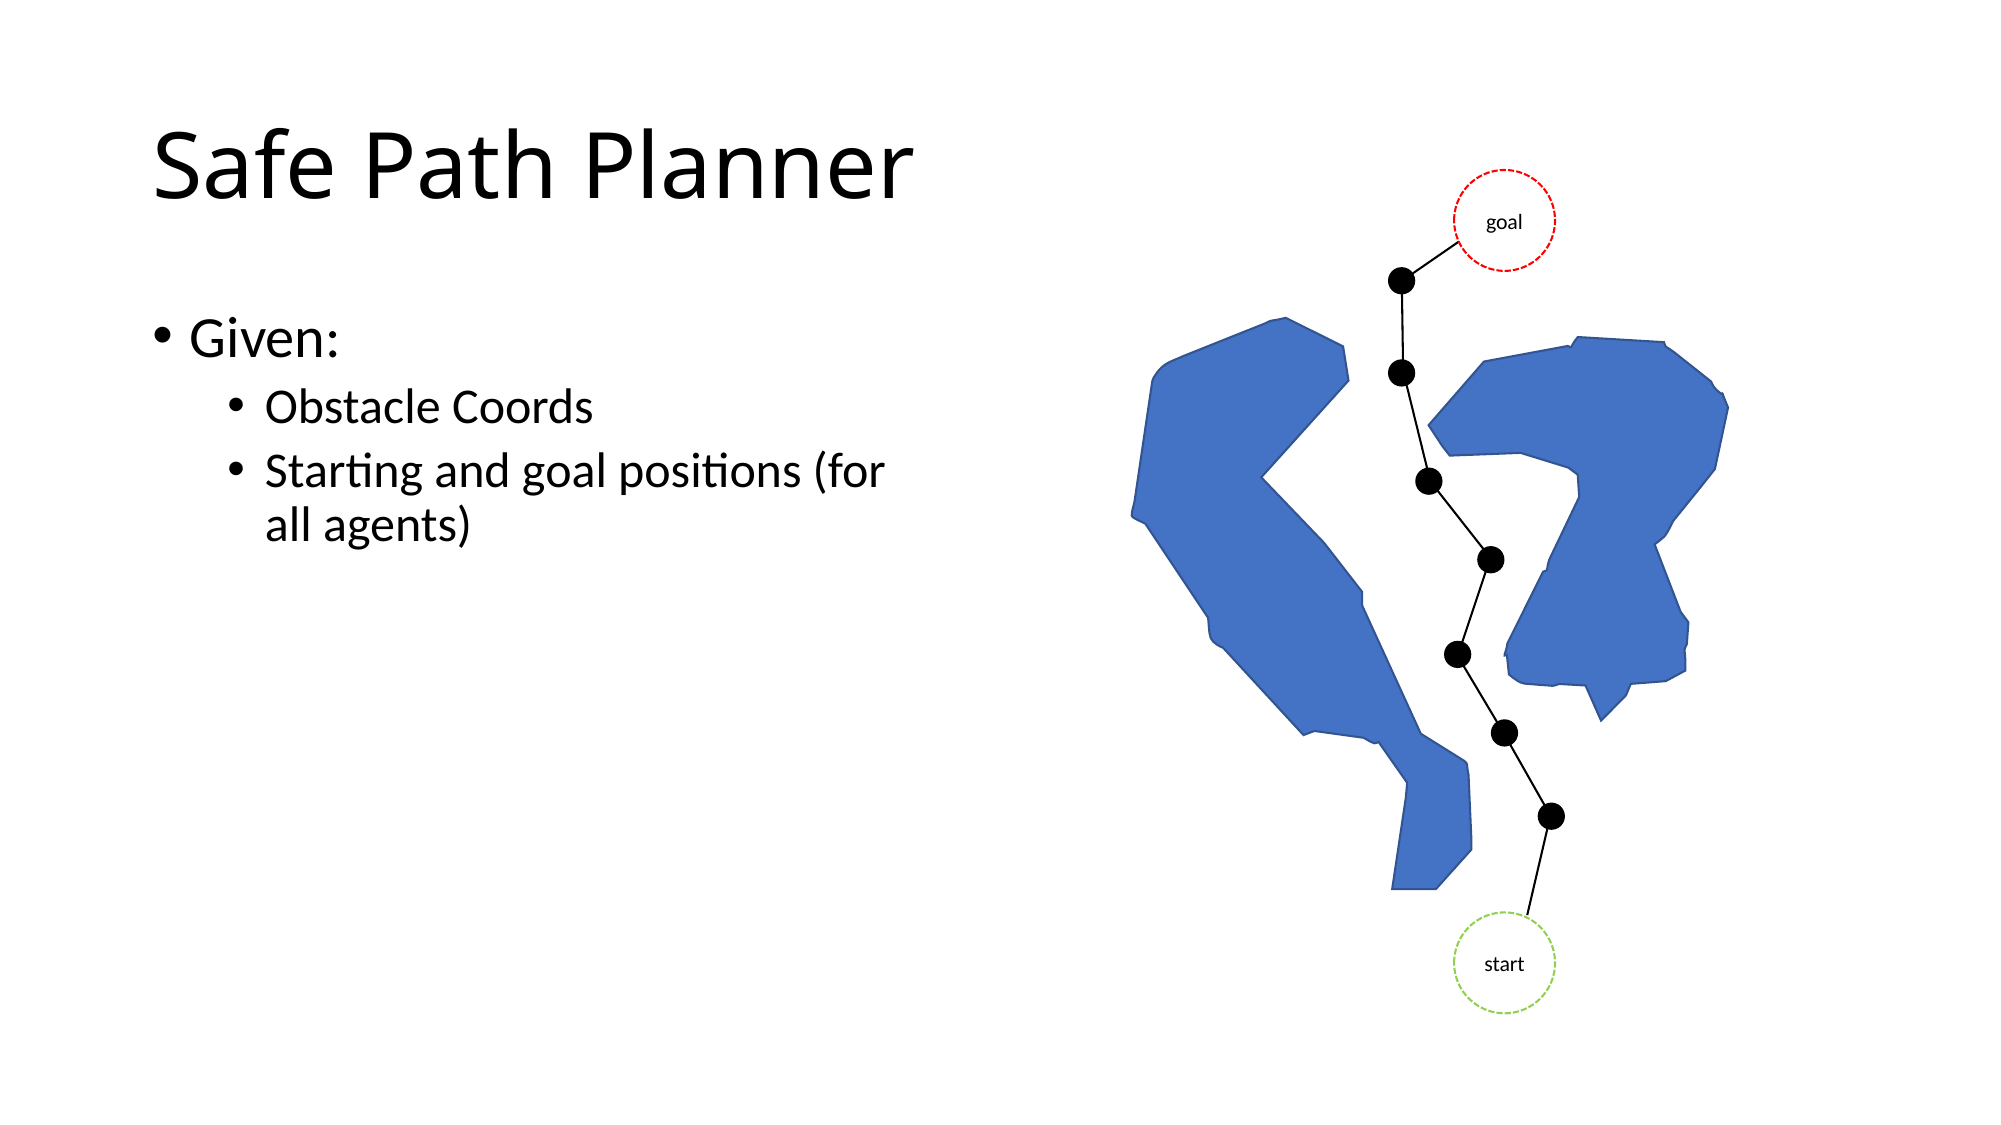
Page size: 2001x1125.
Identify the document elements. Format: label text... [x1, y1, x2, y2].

list Given: Obstacle Coords Starting and goal positions (for all agents) [137, 299, 934, 1014]
title Safe Path Planner [137, 59, 1863, 278]
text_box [1131, 169, 1757, 1014]
